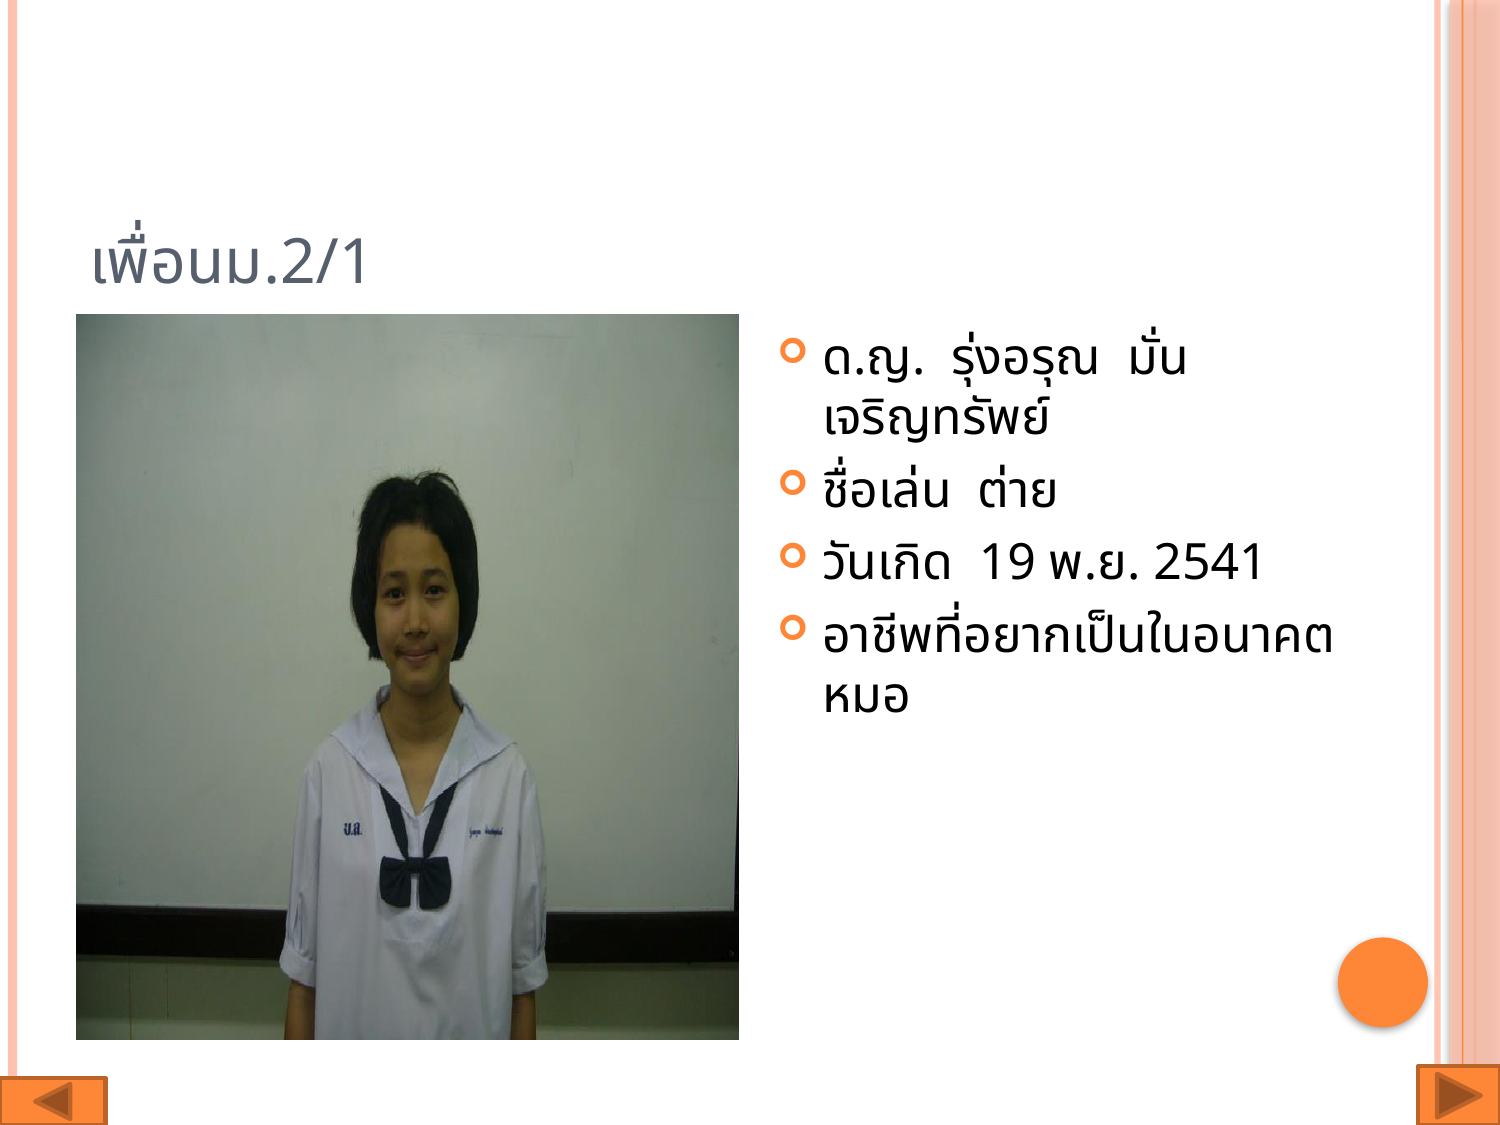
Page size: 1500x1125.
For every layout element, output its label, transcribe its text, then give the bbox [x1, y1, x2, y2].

list ด.ญ. รุ่งอรุณ มั่นเจริญทรัพย์ ชื่อเล่น ต่าย วันเกิด 19 พ.ย. 2541 อาชีพที่อยากเป็นในอนาคต หมอ [762, 317, 1425, 1038]
text_box [0, 1076, 108, 1125]
title เพื่อนม.2/1 [75, 115, 1425, 304]
picture [76, 313, 739, 1040]
text_box [1416, 1064, 1500, 1125]
